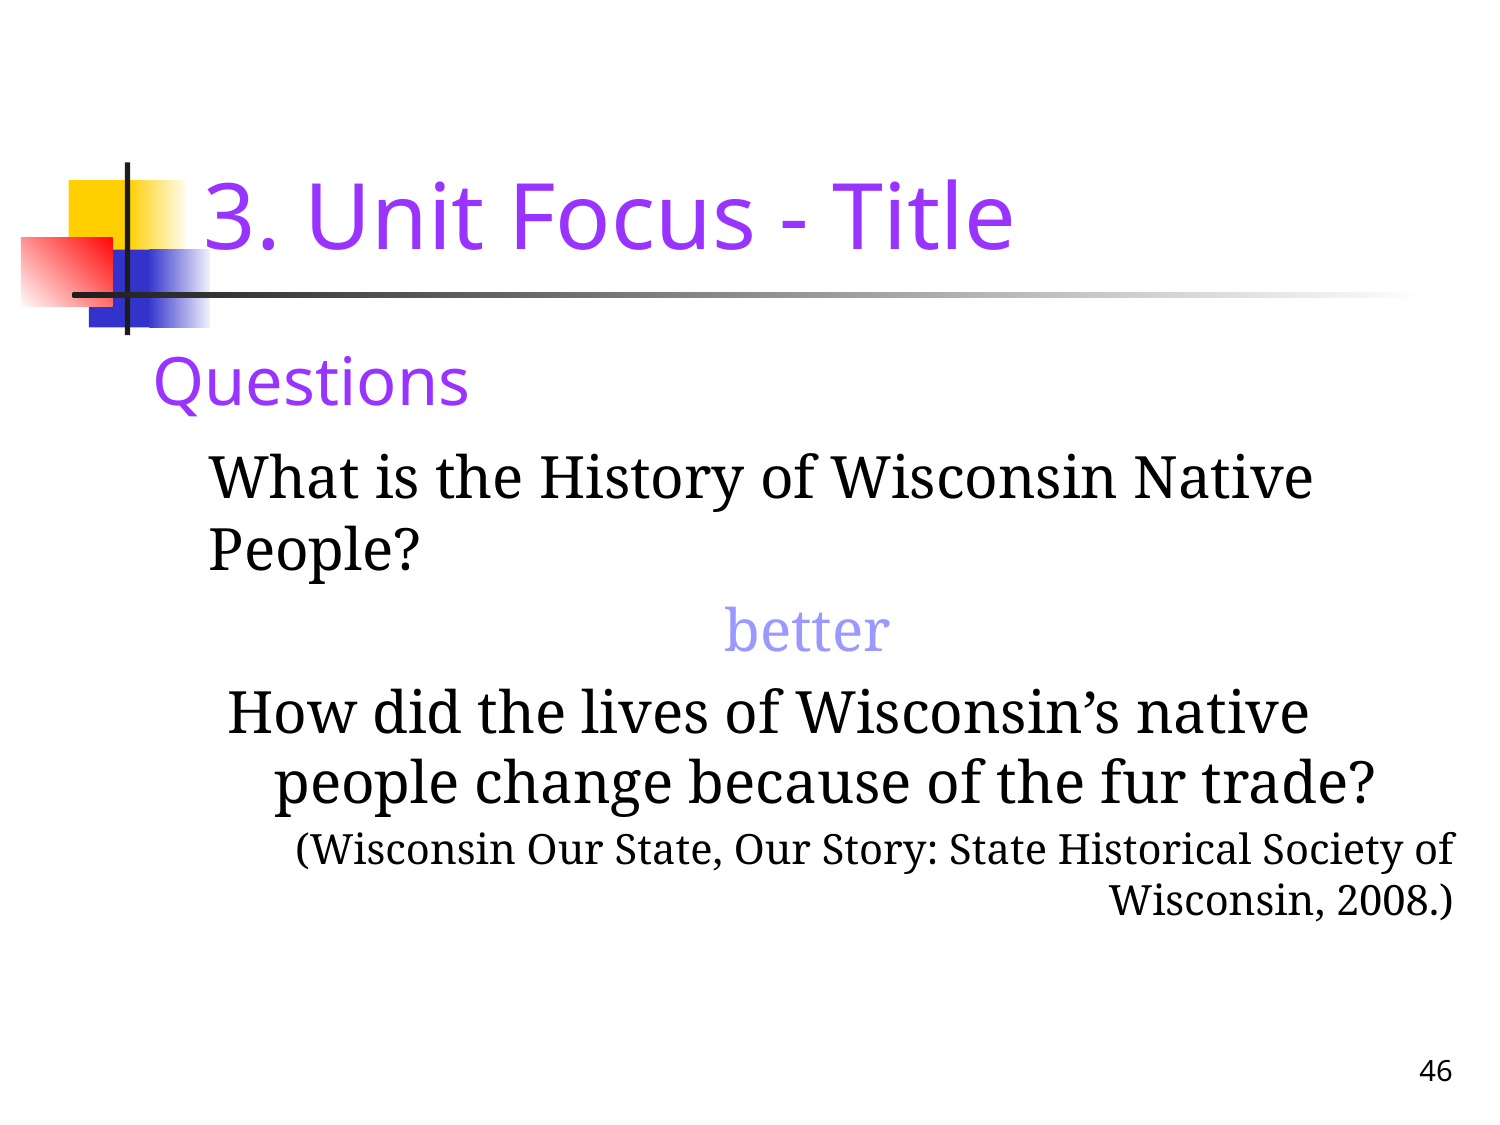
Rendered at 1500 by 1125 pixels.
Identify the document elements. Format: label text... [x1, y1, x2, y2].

slide_number 46 [1154, 1023, 1468, 1100]
title 3. Unit Focus - Title [188, 34, 1468, 276]
list Questions What is the History of Wisconsin Native People? better How did the lives of Wisconsin’s native people change because of the fur trade? (Wisconsin Our State, Our Story: State Historical Society of Wisconsin, 2008.) [137, 330, 1470, 1007]
